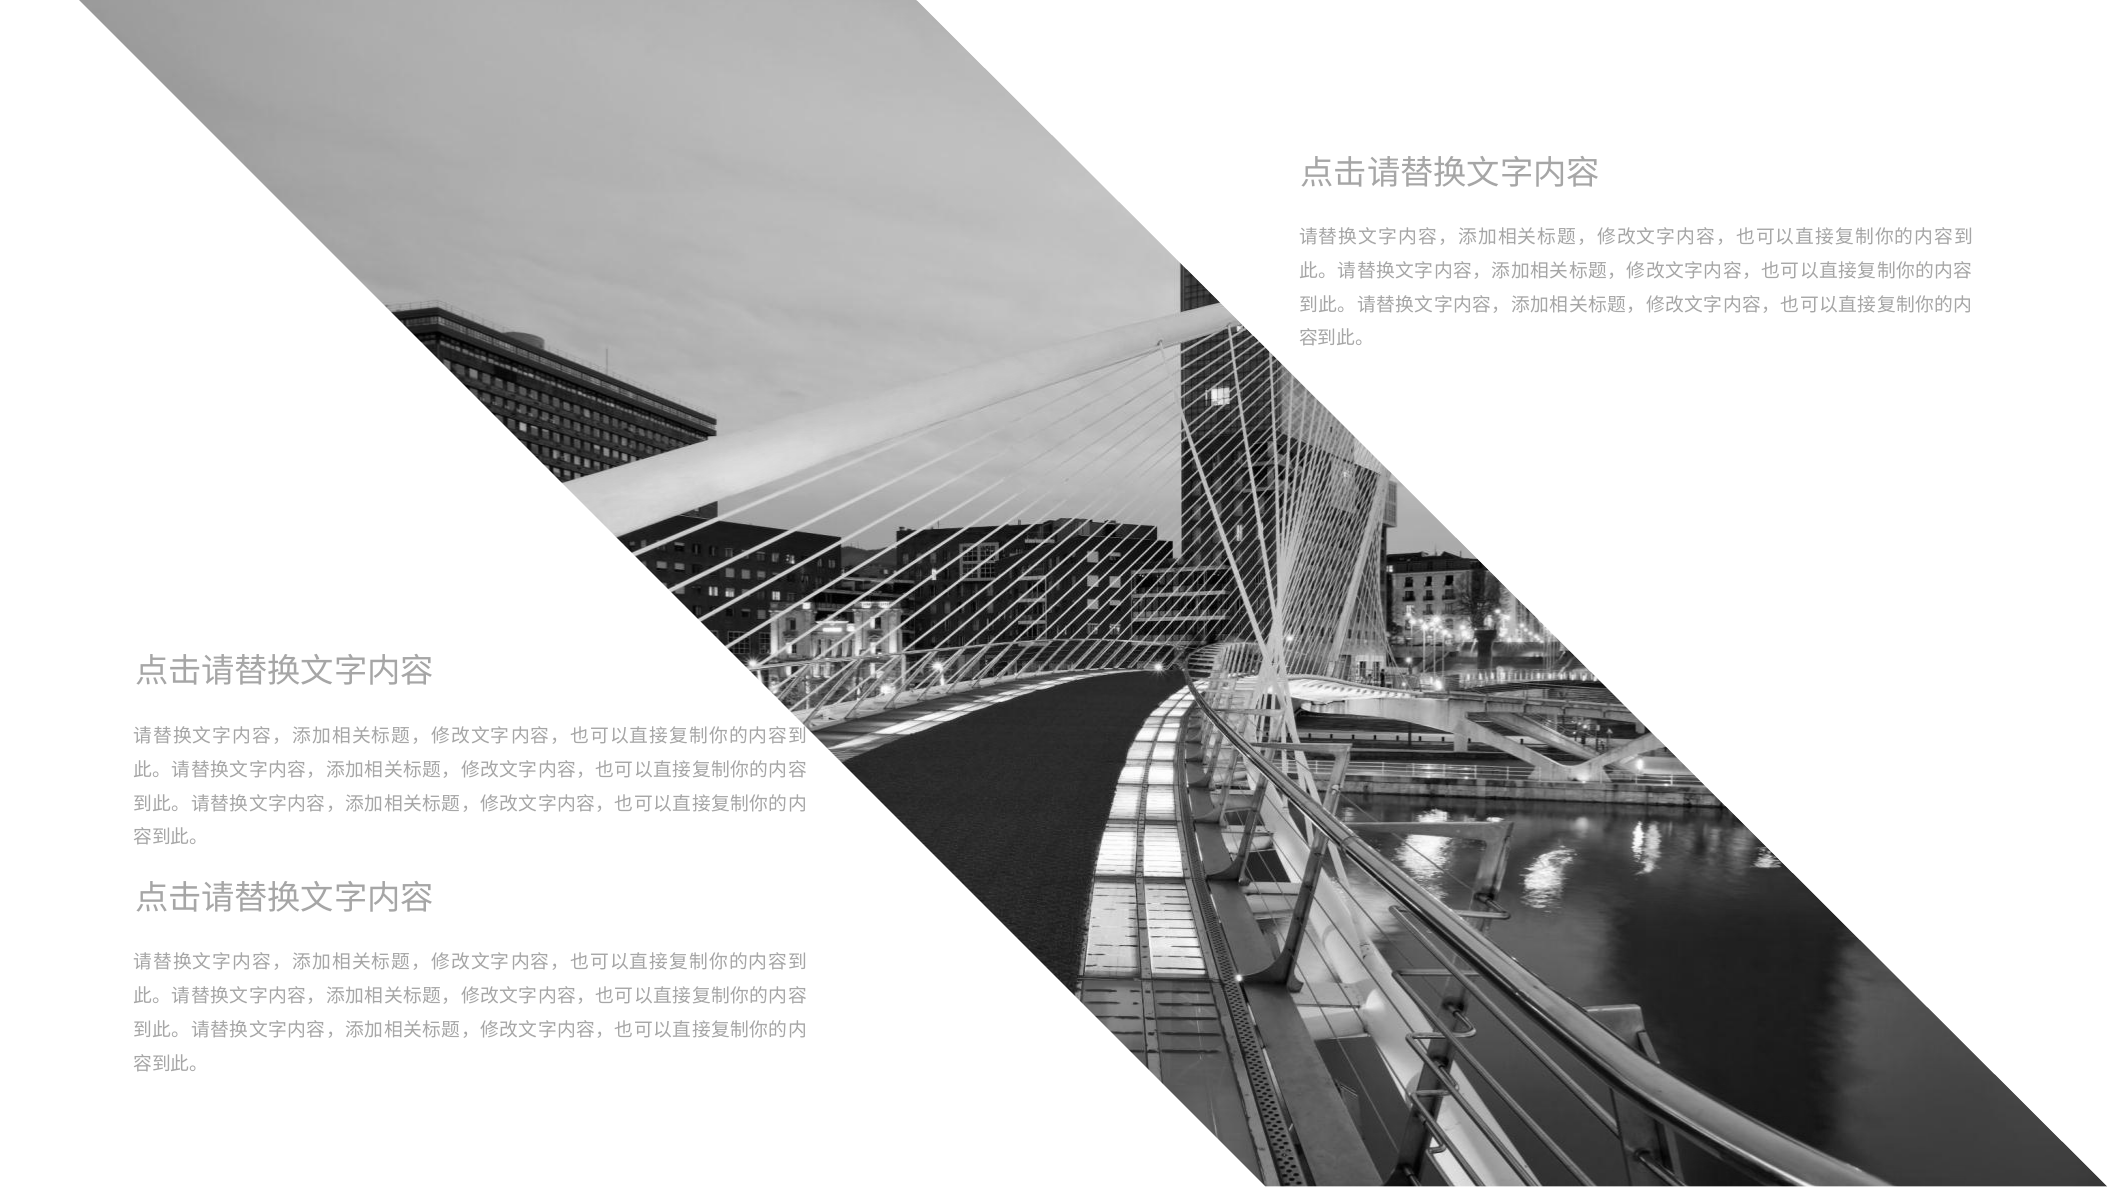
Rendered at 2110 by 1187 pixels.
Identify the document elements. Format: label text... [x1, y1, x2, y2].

text_box 请替换文字内容，添加相关标题，修改文字内容，也可以直接复制你的内容到此。请替换文字内容，添加相关标题，修改文字内容，也可以直接复制你的内容到此。请替换文字内容，添加相关标题，修改文字内容，也可以直接复制你的内容到此。 [133, 712, 807, 848]
text_box [77, 0, 2110, 1187]
text_box 点击请替换文字内容 [1300, 150, 1601, 191]
text_box 点击请替换文字内容 [135, 649, 435, 690]
text_box 请替换文字内容，添加相关标题，修改文字内容，也可以直接复制你的内容到此。请替换文字内容，添加相关标题，修改文字内容，也可以直接复制你的内容到此。请替换文字内容，添加相关标题，修改文字内容，也可以直接复制你的内容到此。 [133, 938, 807, 1074]
text_box 点击请替换文字内容 [135, 875, 435, 916]
text_box 请替换文字内容，添加相关标题，修改文字内容，也可以直接复制你的内容到此。请替换文字内容，添加相关标题，修改文字内容，也可以直接复制你的内容到此。请替换文字内容，添加相关标题，修改文字内容，也可以直接复制你的内容到此。 [1299, 213, 1973, 349]
